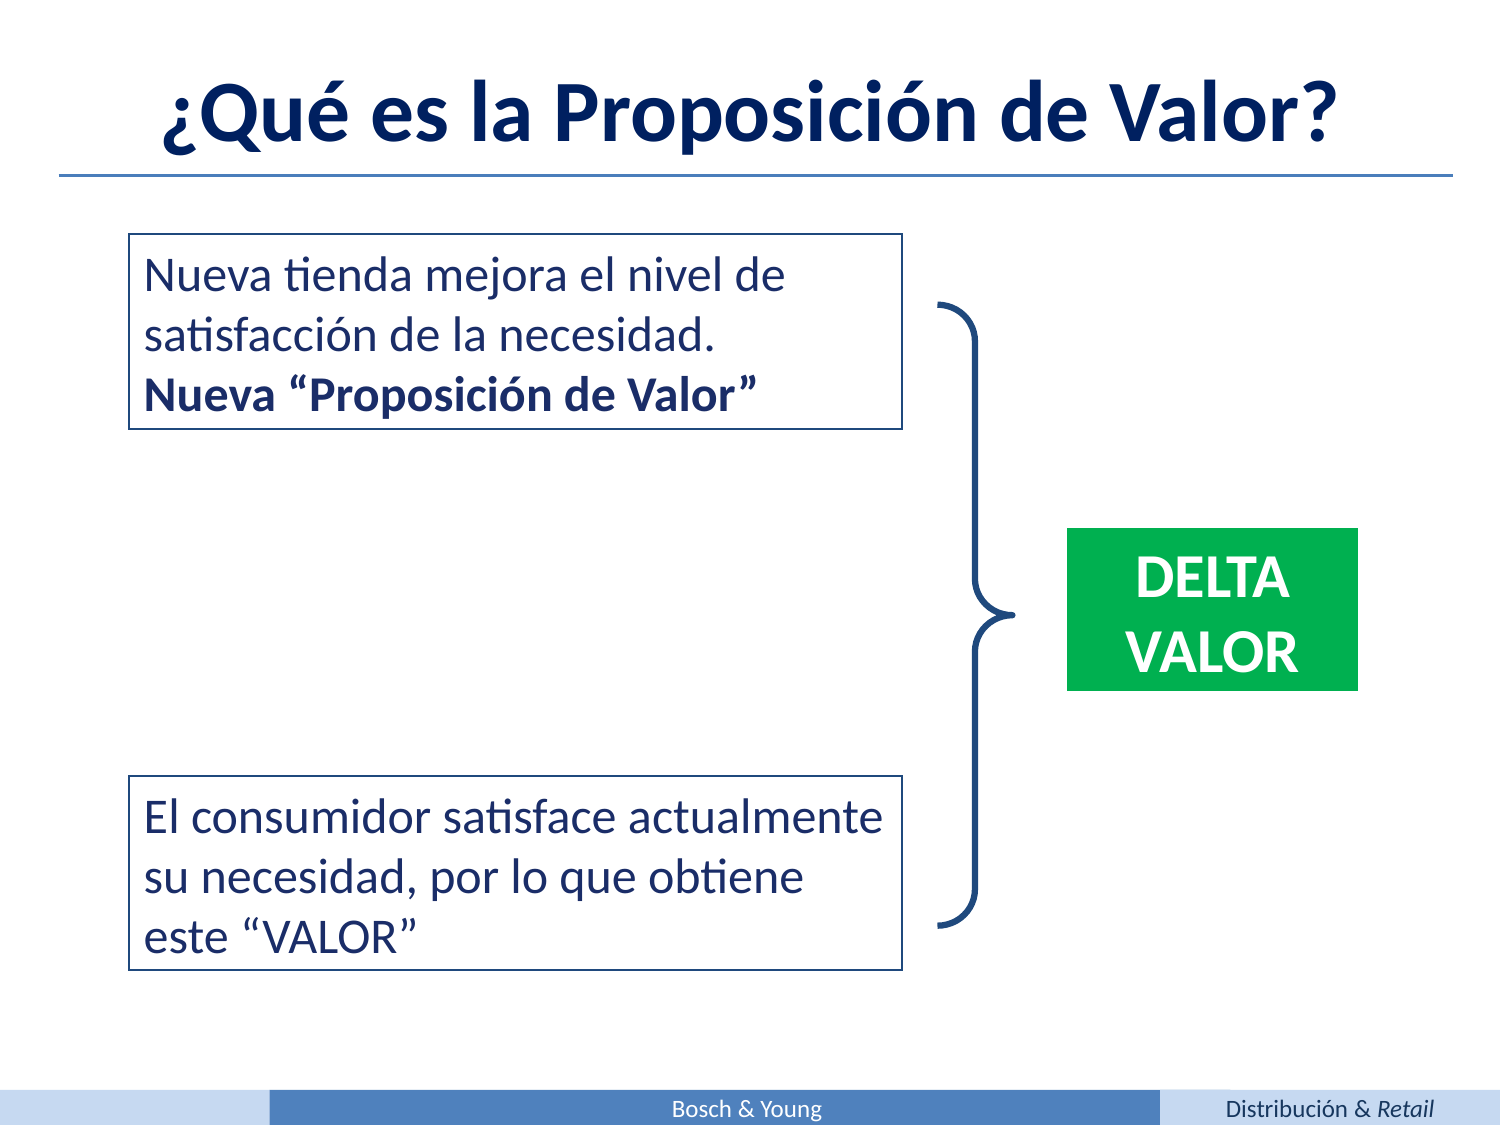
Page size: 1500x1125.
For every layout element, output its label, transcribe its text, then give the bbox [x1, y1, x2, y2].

text_box Bosch & Young [272, 1088, 1158, 1125]
text_box El consumidor satisface actualmente su necesidad, por lo que obtiene este “VALOR” [128, 775, 903, 971]
text_box ¿Qué es la Proposición de Valor? [35, 46, 1465, 167]
text_box [937, 304, 1013, 926]
text_box DELTA VALOR [1066, 527, 1360, 692]
text_box [0, 1088, 272, 1125]
text_box Distribución & Retail [1158, 1088, 1500, 1125]
text_box Nueva tienda mejora el nivel de satisfacción de la necesidad. Nueva “Proposición de Valor” [128, 234, 903, 430]
